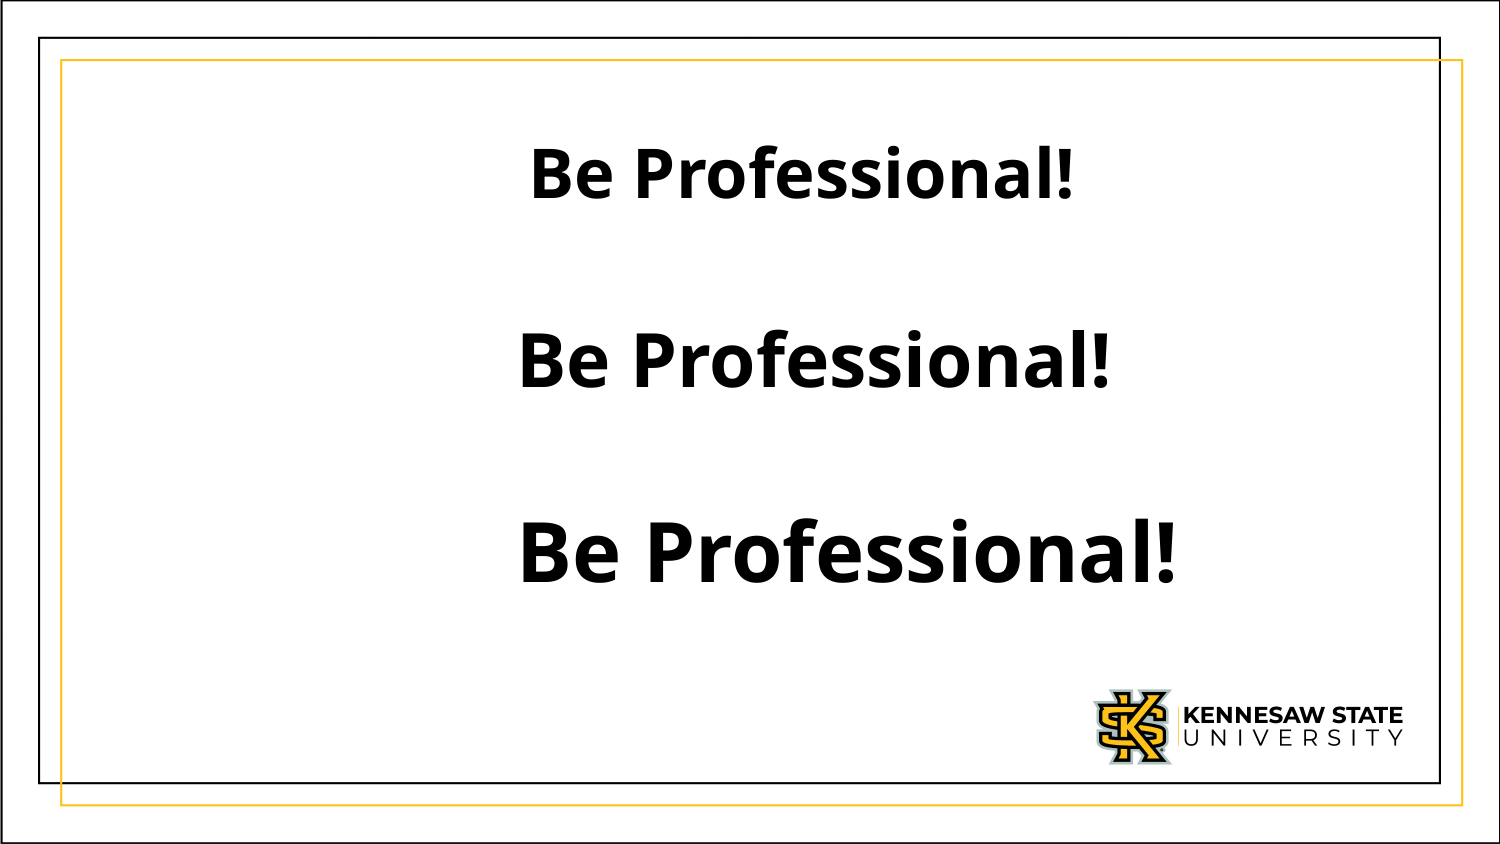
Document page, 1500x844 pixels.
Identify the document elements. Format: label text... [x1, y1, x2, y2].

title Be Professional! [501, 474, 1447, 638]
text_box Be Professional! [501, 282, 1447, 446]
picture [0, 0, 1500, 844]
text_box Be Professional! [513, 94, 1447, 258]
